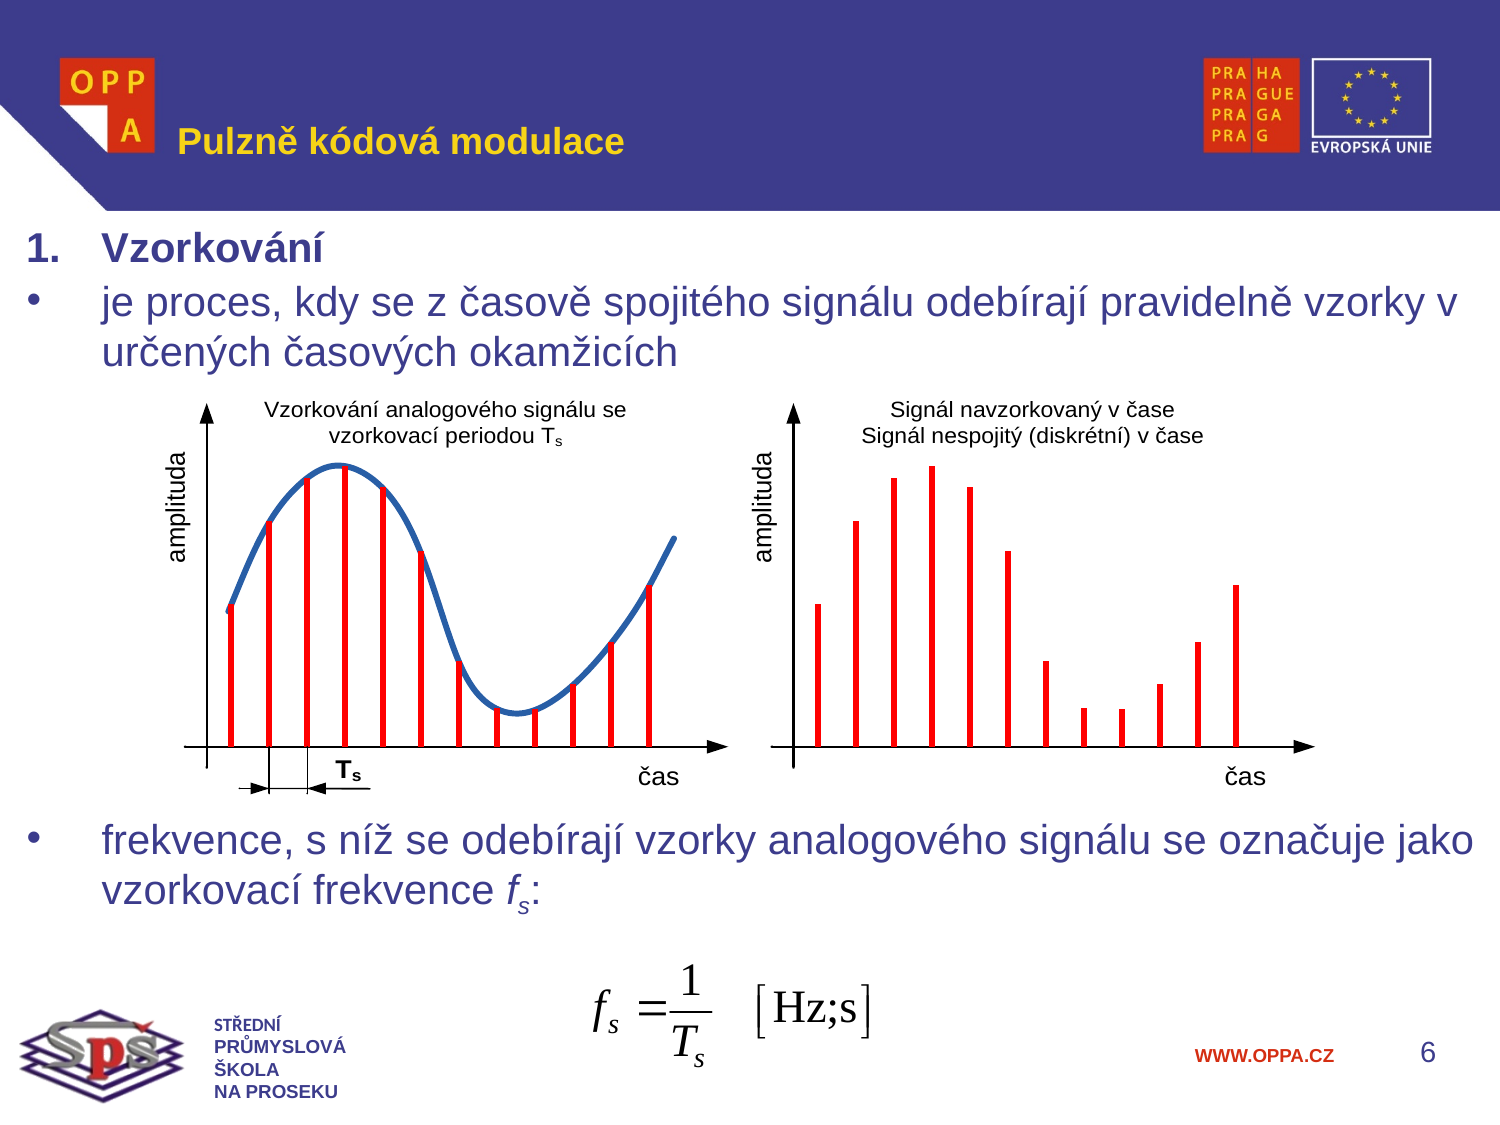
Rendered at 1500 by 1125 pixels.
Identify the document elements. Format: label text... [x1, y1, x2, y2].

slide_number 6 [1339, 1015, 1437, 1069]
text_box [153, 379, 1341, 810]
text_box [577, 954, 885, 1077]
picture [19, 1001, 186, 1107]
picture [0, 0, 1500, 211]
text_box STŘEDNÍ PRŮMYSLOVÁ ŠKOLA NA PROSEKU [199, 1004, 509, 1110]
text_box Vzorkování je proces, kdy se z časově spojitého signálu odebírají pravidelně vzorky v určených časových okamžicích frekvence, s níž se odebírají vzorky analogového signálu se označuje jako vzorkovací frekvence fs: [11, 212, 1495, 981]
title Pulzně kódová modulace [177, 38, 1171, 162]
